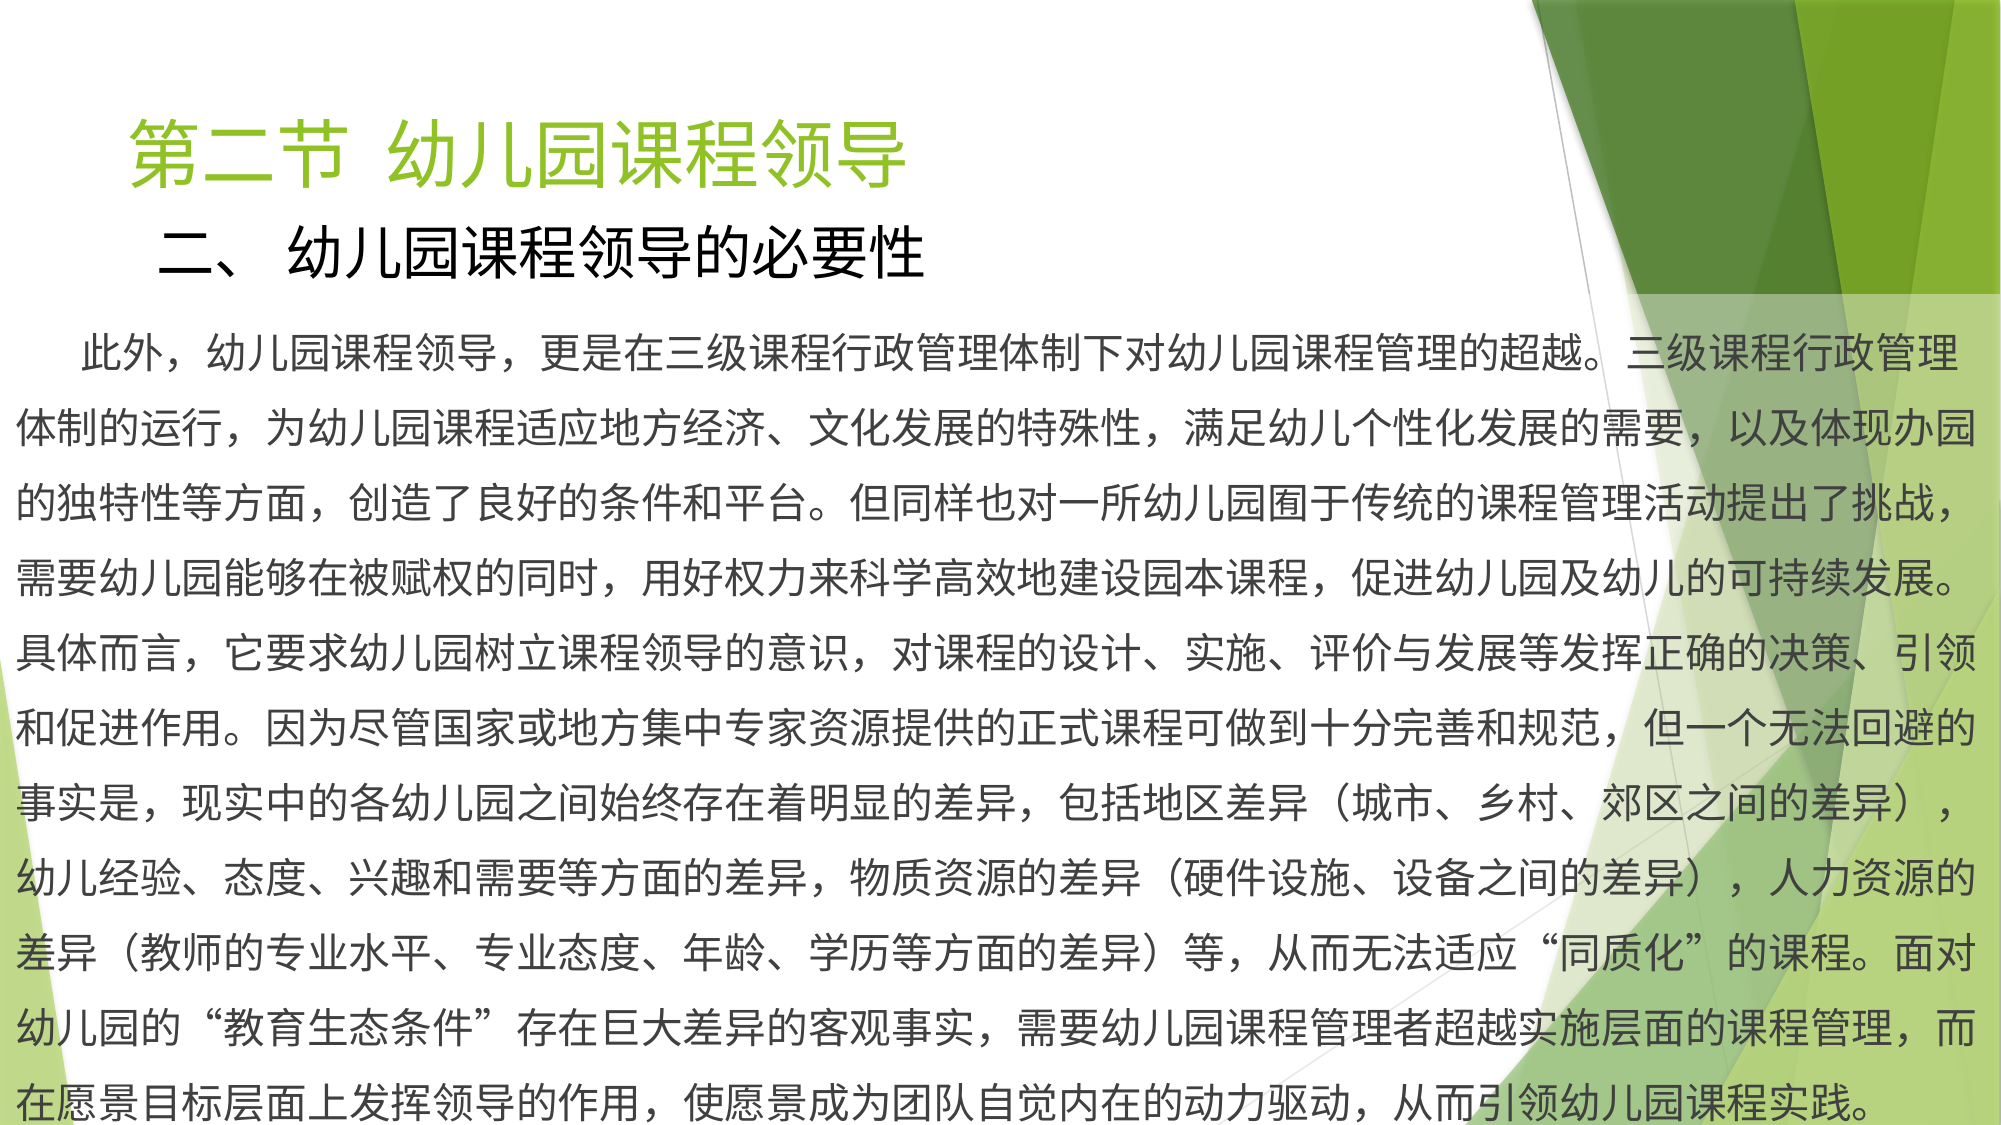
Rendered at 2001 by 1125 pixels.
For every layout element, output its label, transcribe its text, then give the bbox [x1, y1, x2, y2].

text_box 二、 幼儿园课程领导的必要性 [141, 208, 1451, 294]
title 第二节 幼儿园课程领导 [111, 99, 1522, 294]
list 此外，幼儿园课程领导，更是在三级课程行政管理体制下对幼儿园课程管理的超越。三级课程行政管理体制的运行，为幼儿园课程适应地方经济、文化发展的特殊性，满足幼儿个性化发展的需要，以及体现办园的独特性等方面，创造了良好的条件和平台。但同样也对一所幼儿园囿于传统的课程管理活动提出了挑战，需要幼儿园能够在被赋权的同时，用好权力来科学高效地建设园本课程，促进幼儿园及幼儿的可持续发展。具体而言，它要求幼儿园树立课程领导的意识，对课程的设计、实施、评价与发展等发挥正确的决策、引领和促进作用。因为尽管国家或地方集中专家资源提供的正式课程可做到十分完善和规范，但一个无法回避的事实是，现实中的各幼儿园之间始终存在着明显的差异，包括地区差异（城市、乡村、郊区之间的差异），幼儿经验、态度、兴趣和需要等方面的差异，物质资源的差异（硬件设施、设备之间的差异），人力资源的差异（教师的专业水平、专业态度、年龄、学历等方面的差异）等，从而无法适应“同质化”的课程。面对幼儿园的“教育生态条件”存在巨大差异的客观事实，需要幼儿园课程管理者超越实施层面的课程管理，而在愿景目标层面上发挥领导的作用，使愿景成为团队自觉内在的动力驱动，从而引领幼儿园课程实践。 [0, 294, 2000, 1125]
